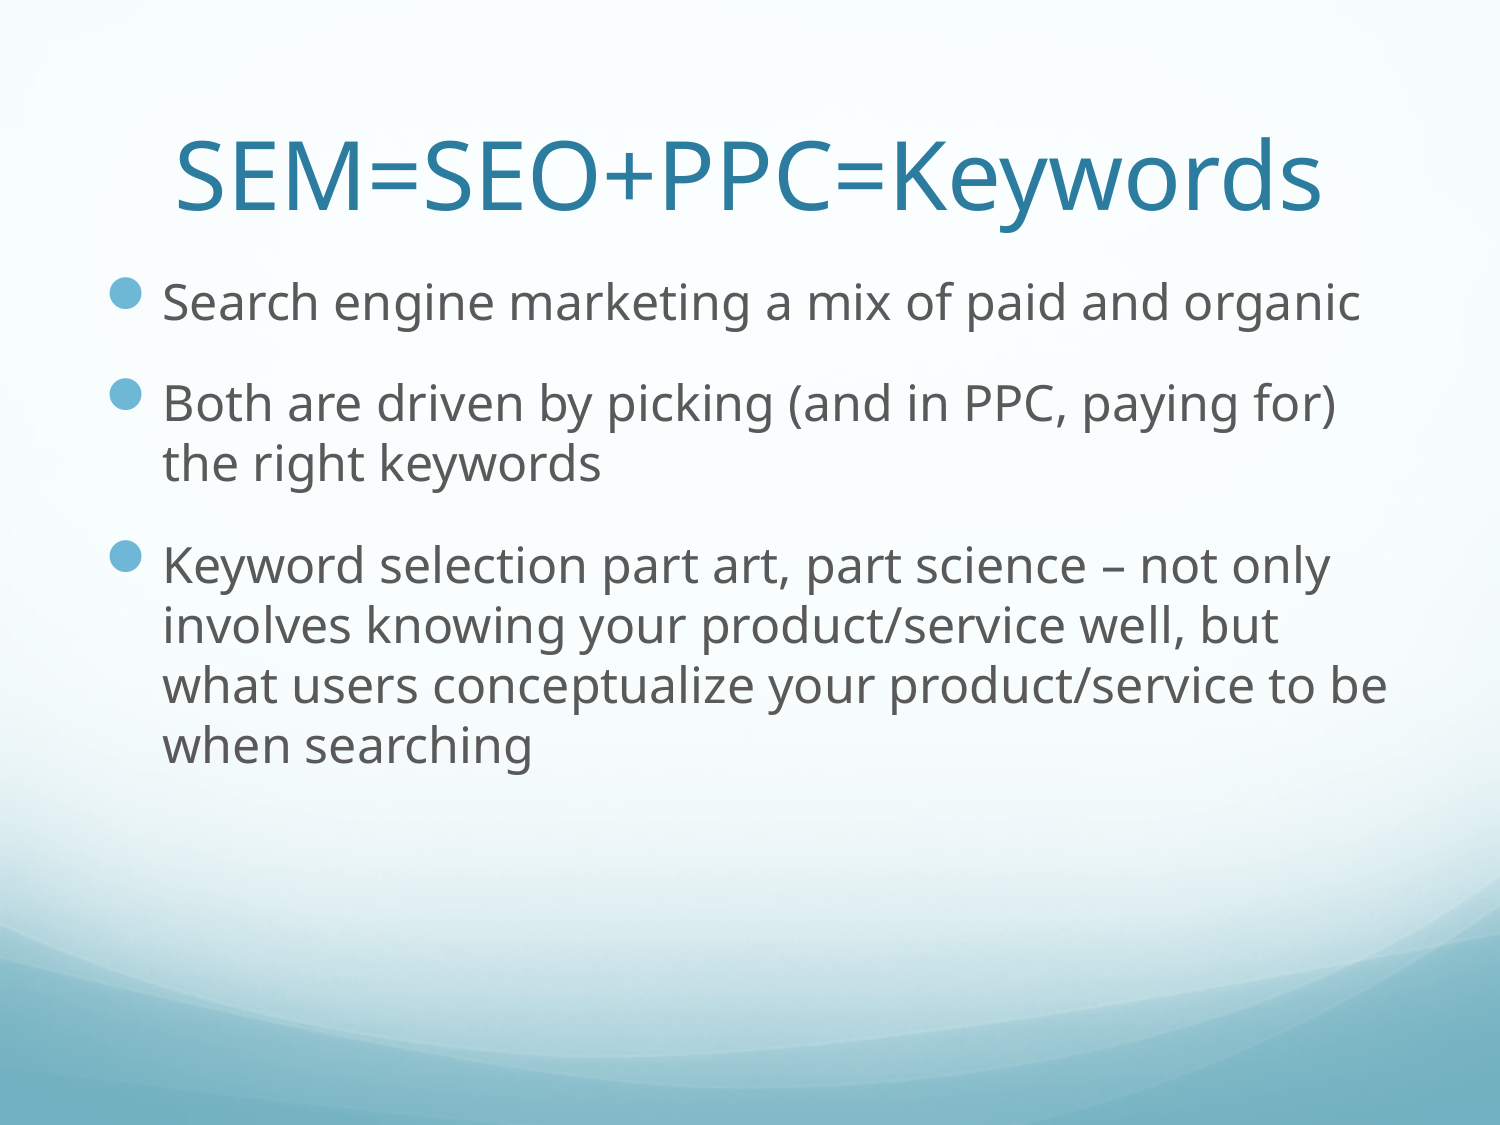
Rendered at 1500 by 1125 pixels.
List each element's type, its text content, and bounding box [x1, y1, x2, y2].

title SEM=SEO+PPC=Keywords [90, 17, 1410, 237]
list Search engine marketing a mix of paid and organic Both are driven by picking (and in PPC, paying for) the right keywords Keyword selection part art, part science – not only involves knowing your product/service well, but what users conceptualize your product/service to be when searching [90, 262, 1410, 975]
